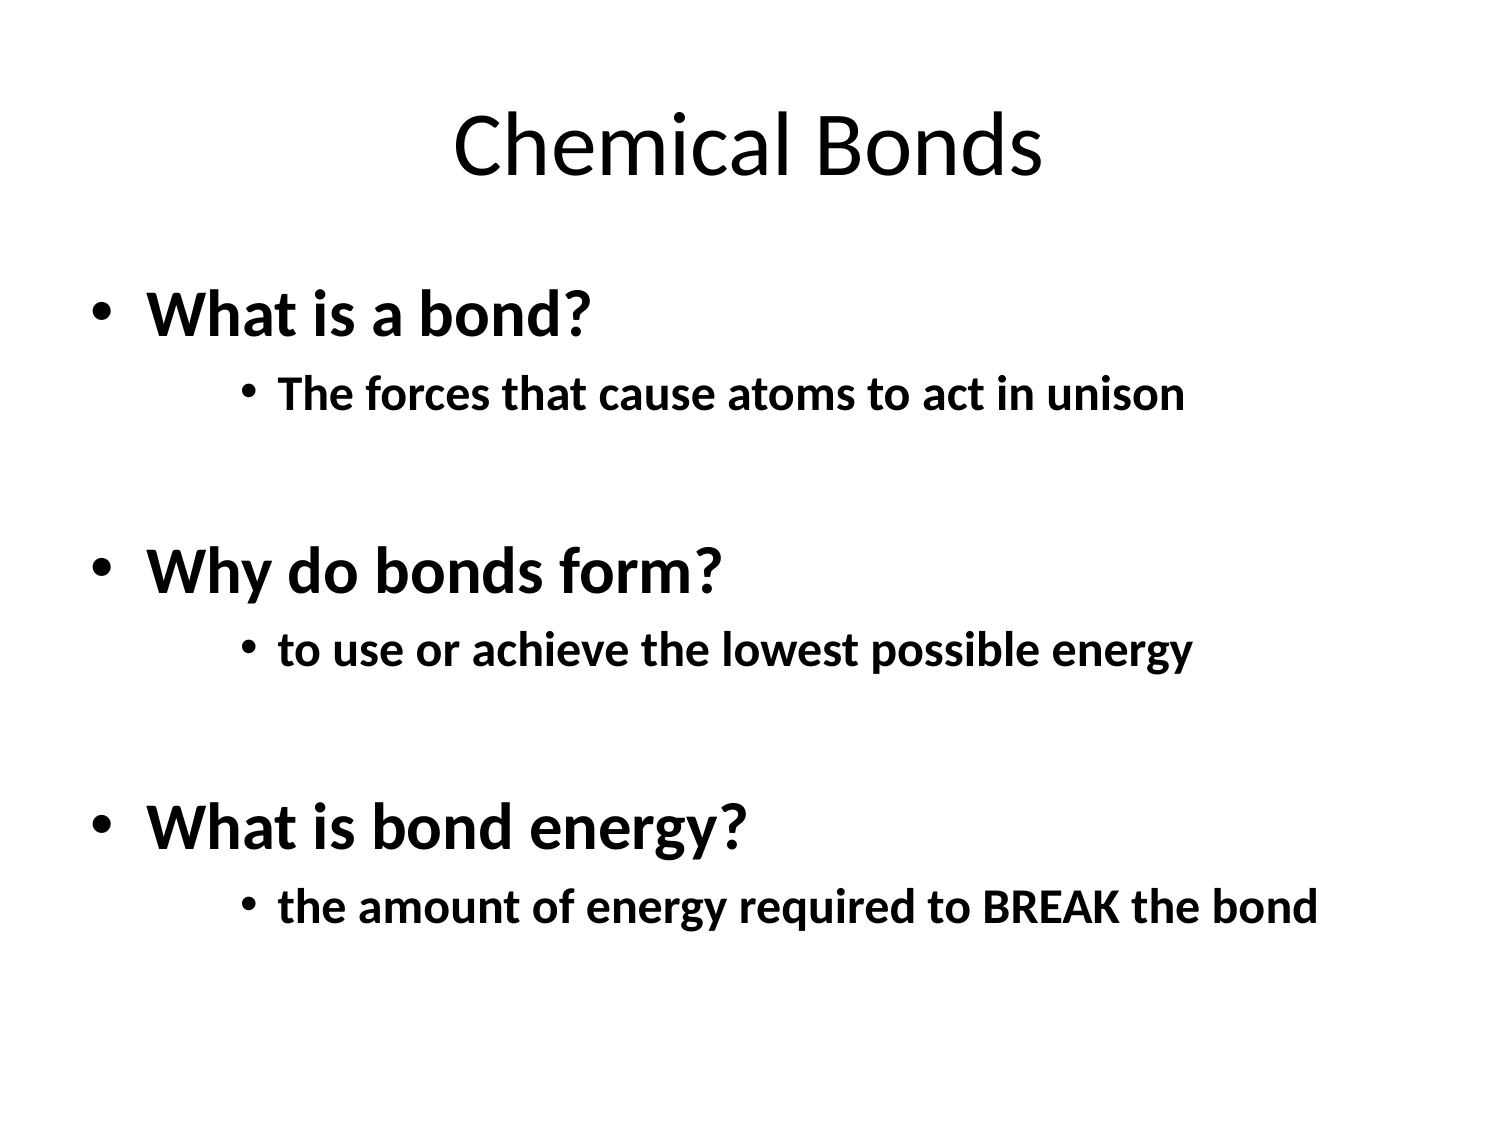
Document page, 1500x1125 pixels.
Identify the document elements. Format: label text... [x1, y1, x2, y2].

title Chemical Bonds [75, 45, 1425, 233]
list What is a bond? The forces that cause atoms to act in unison Why do bonds form? to use or achieve the lowest possible energy What is bond energy? the amount of energy required to BREAK the bond [75, 262, 1425, 1005]
